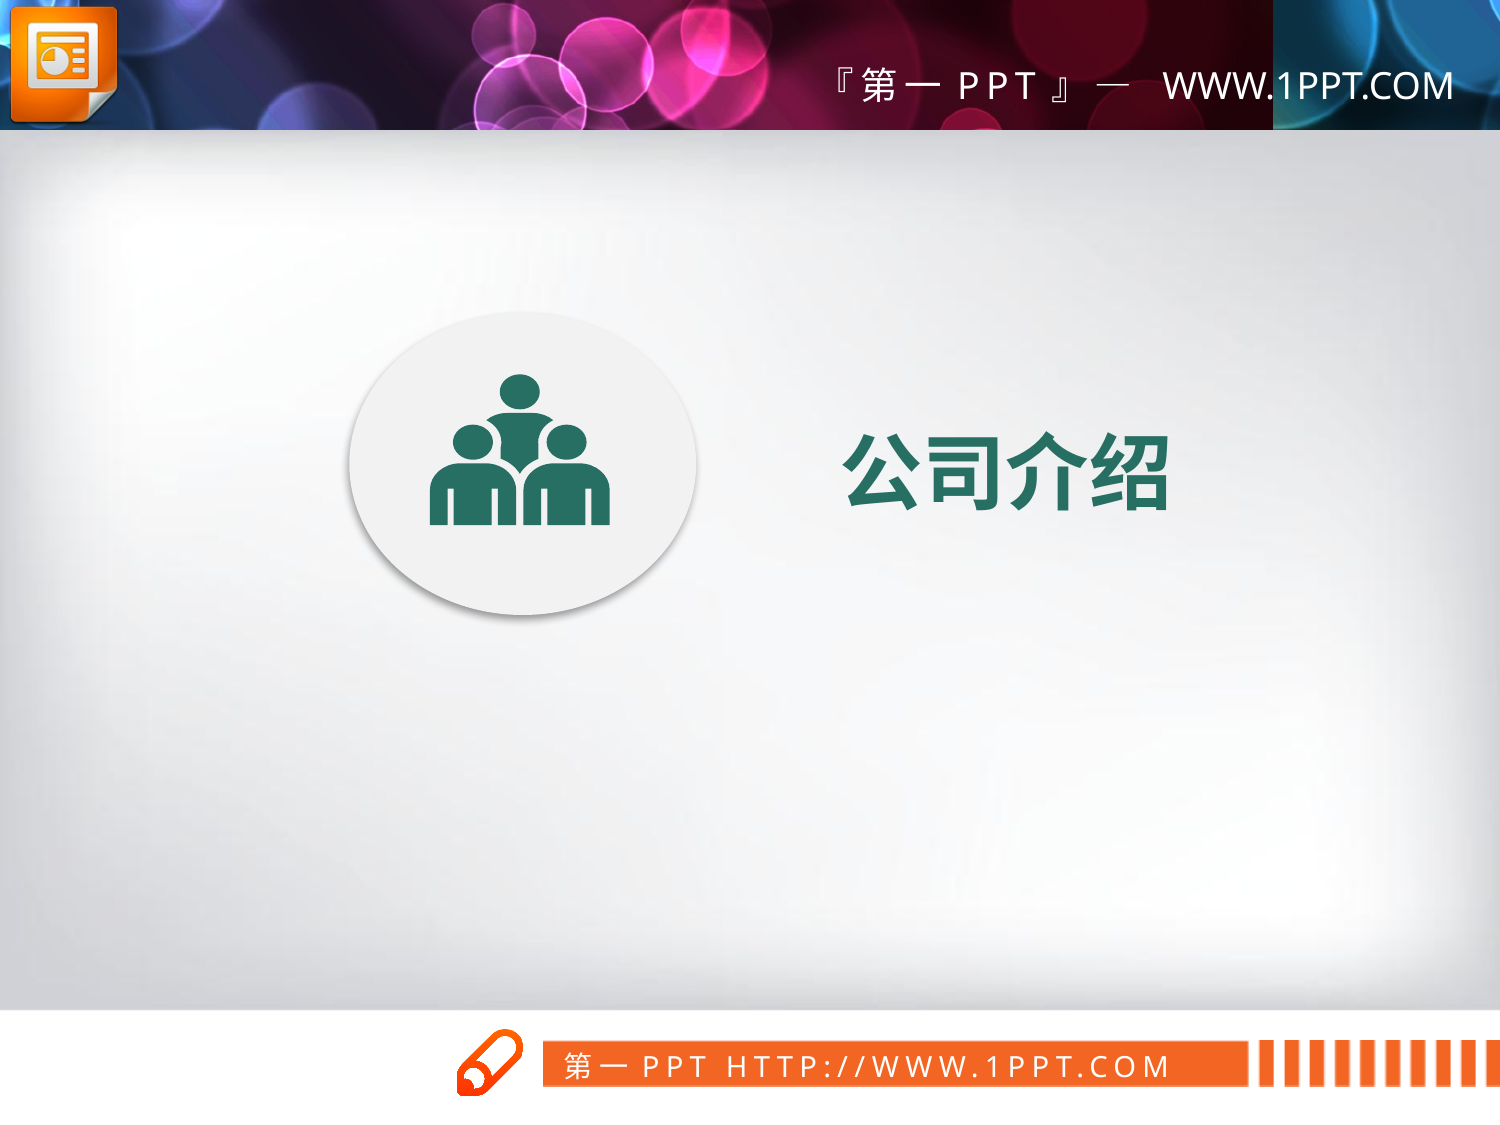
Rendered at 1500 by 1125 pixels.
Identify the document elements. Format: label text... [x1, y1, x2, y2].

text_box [348, 312, 697, 616]
picture [543, 1040, 1500, 1087]
text_box 公司介绍 [761, 413, 1251, 528]
picture [0, 0, 1500, 1012]
